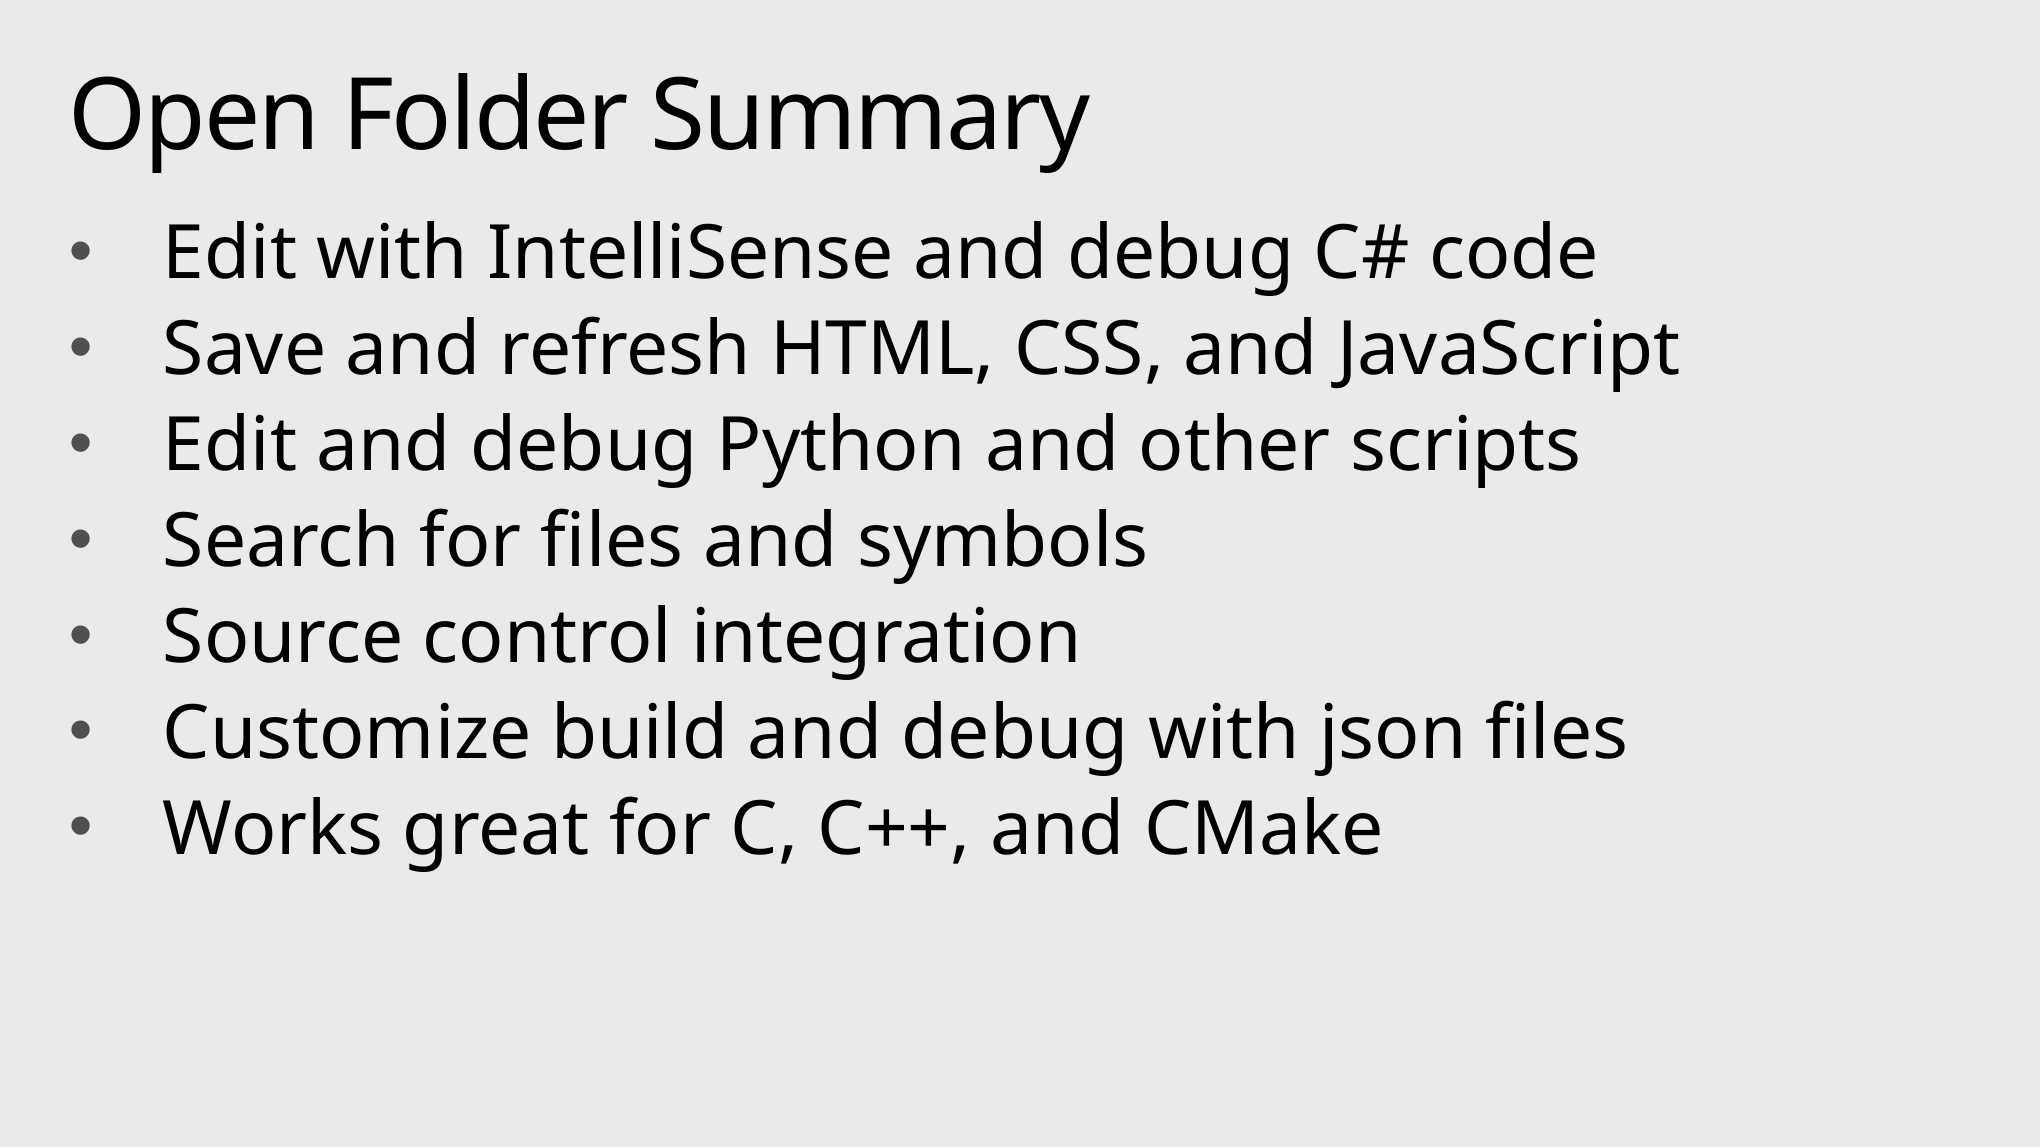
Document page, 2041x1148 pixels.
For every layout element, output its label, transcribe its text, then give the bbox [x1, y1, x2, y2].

title Open Folder Summary [45, 48, 1996, 198]
list Edit with IntelliSense and debug C# code Save and refresh HTML, CSS, and JavaScript Edit and debug Python and other scripts Search for files and symbols Source control integration Customize build and debug with json files Works great for C, C++, and CMake [45, 198, 1996, 911]
